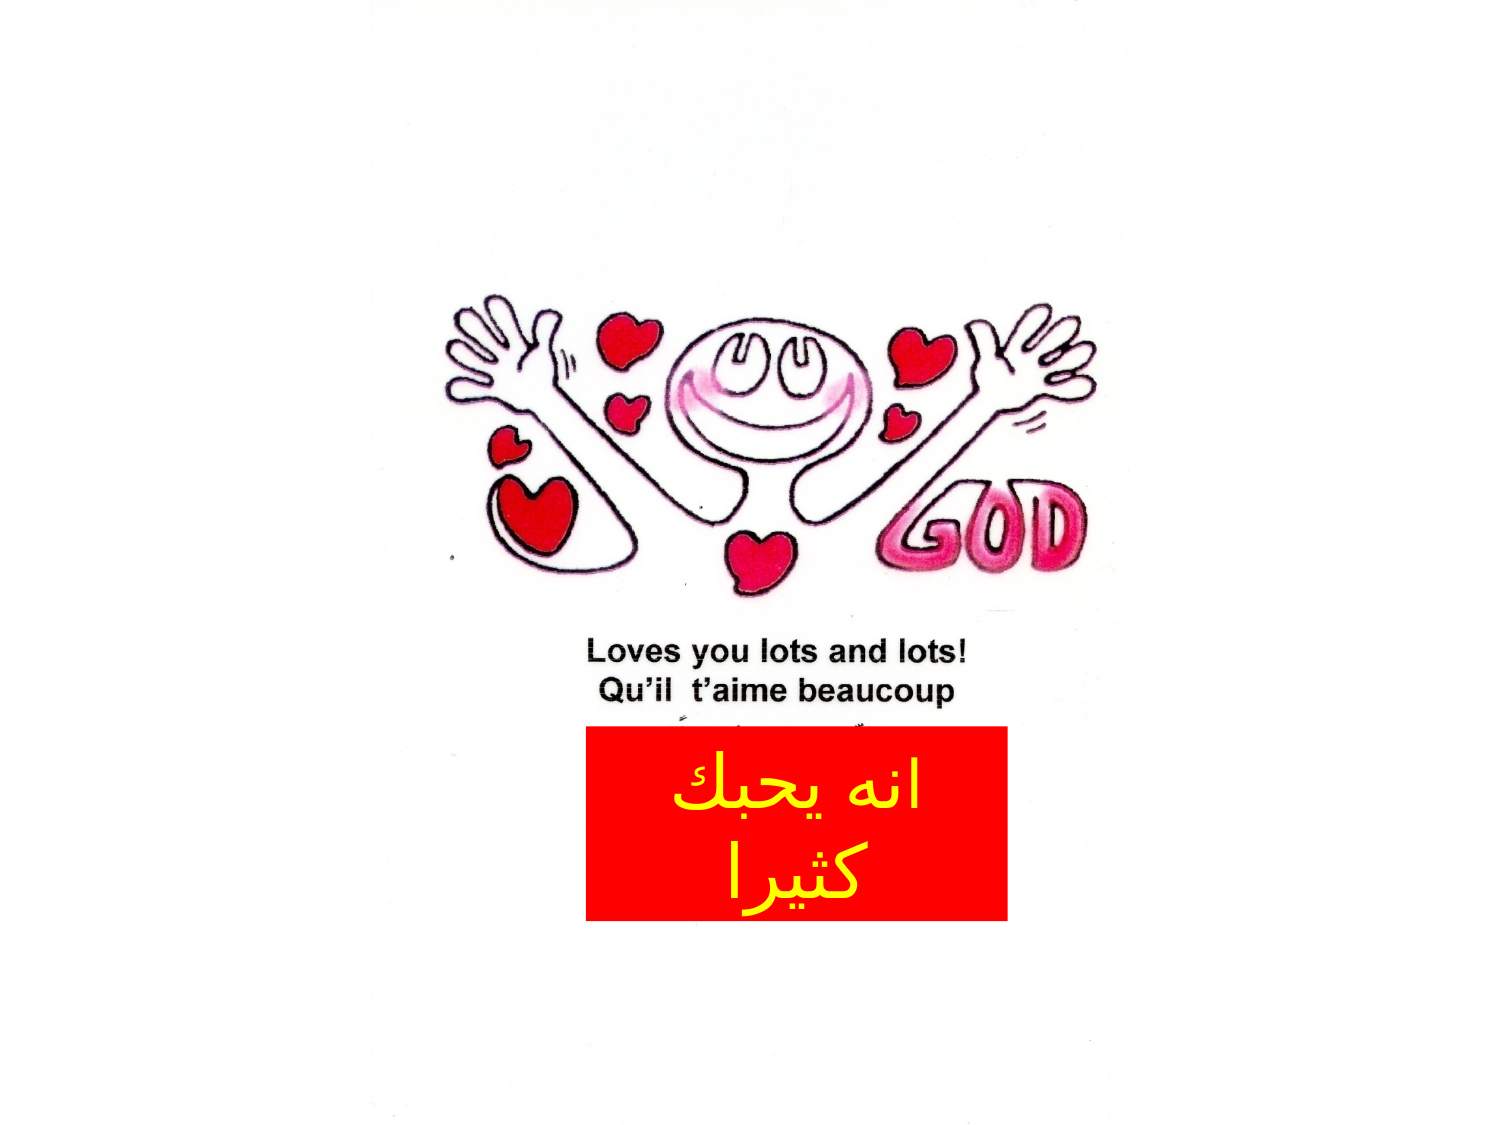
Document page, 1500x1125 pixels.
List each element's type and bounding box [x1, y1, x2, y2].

picture [369, 0, 1130, 1125]
